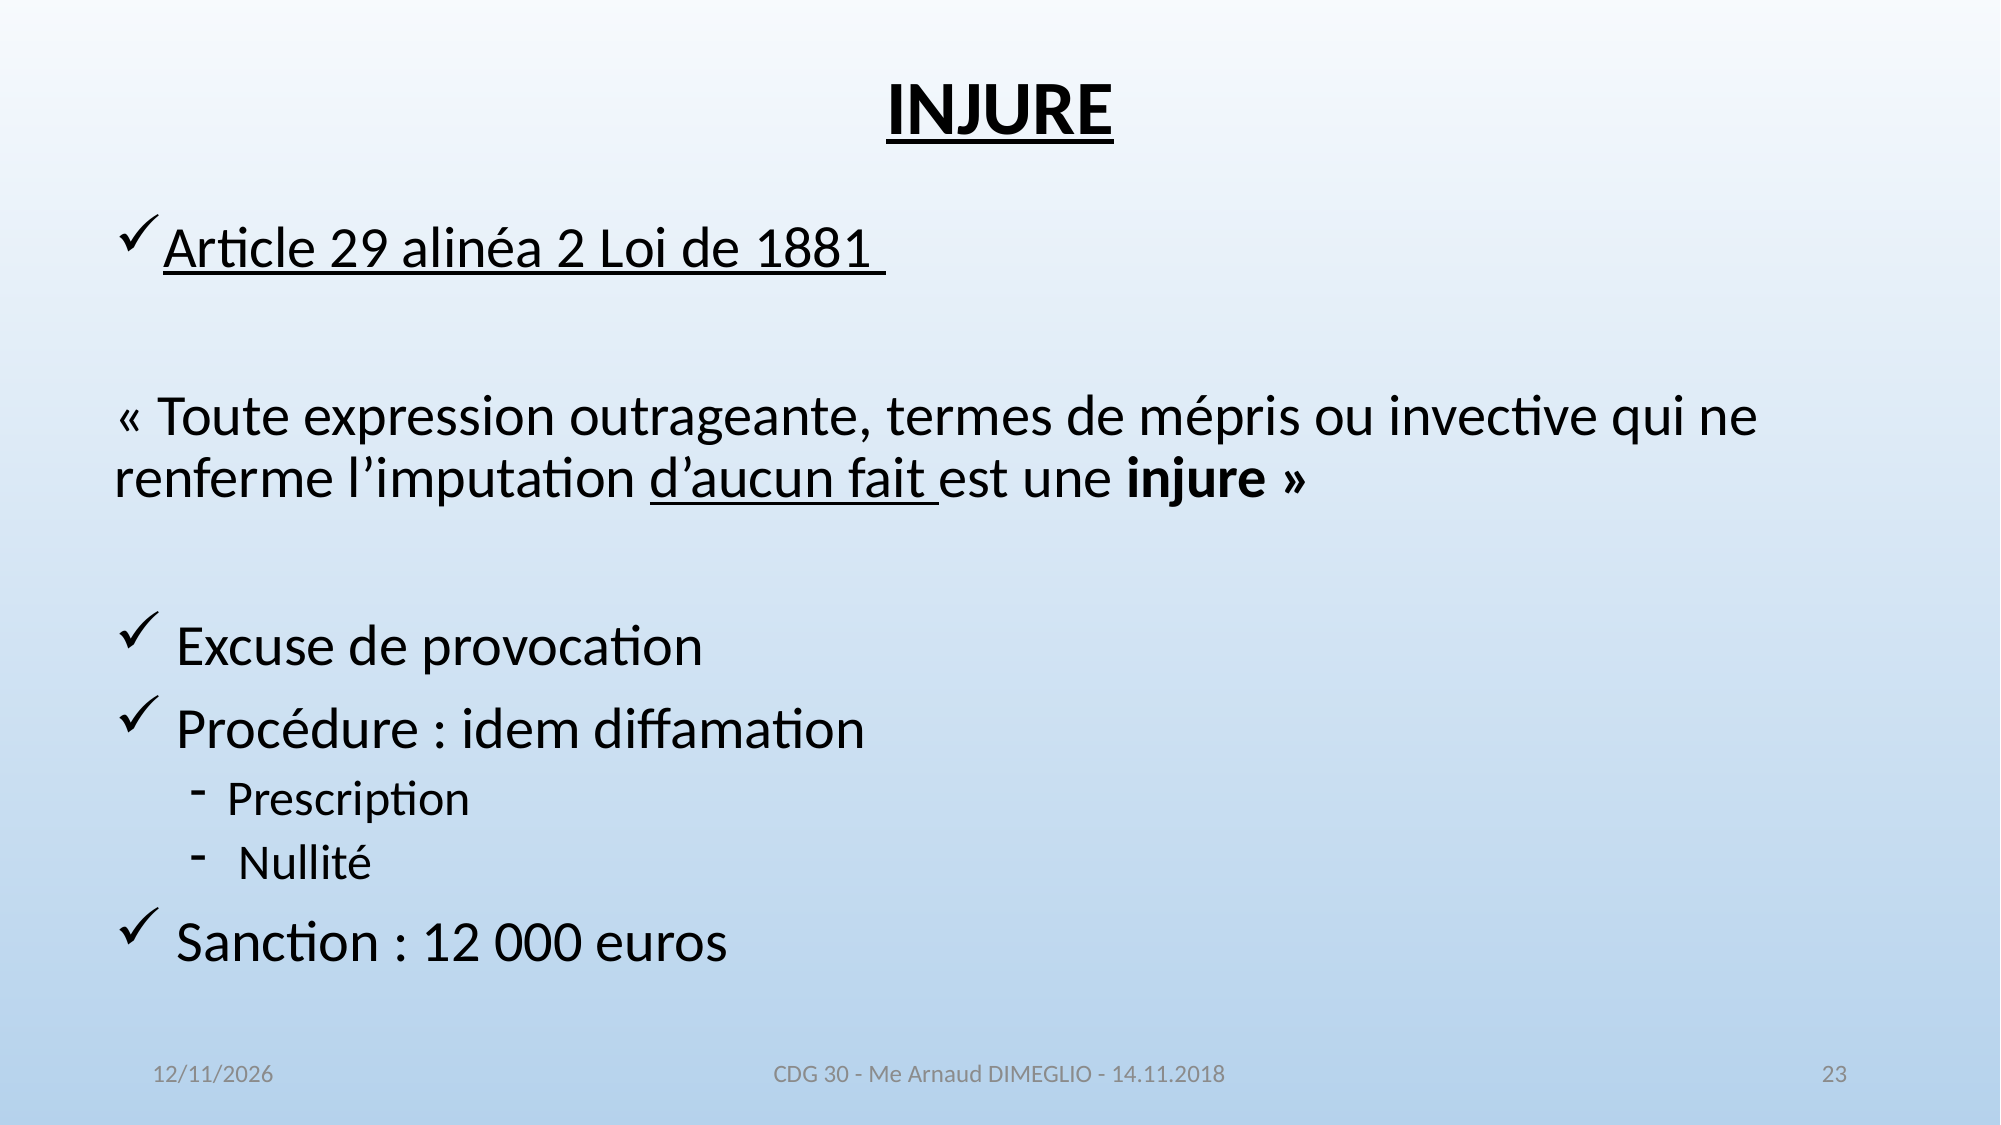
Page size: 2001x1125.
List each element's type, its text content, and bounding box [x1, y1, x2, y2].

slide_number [137, 1042, 588, 1103]
list Article 29 alinéa 2 Loi de 1881 « Toute expression outrageante, termes de mépris ou invective qui ne renferme l’imputation d’aucun fait est une injure » Excuse de provocation Procédure : idem diffamation Prescription Nullité Sanction : 12 000 euros [99, 210, 1825, 1066]
footer CDG 30 - Me Arnaud DIMEGLIO - 14.11.2018 [662, 1042, 1338, 1103]
title INJURE [137, 59, 1863, 252]
slide_number 23 [1412, 1042, 1863, 1103]
